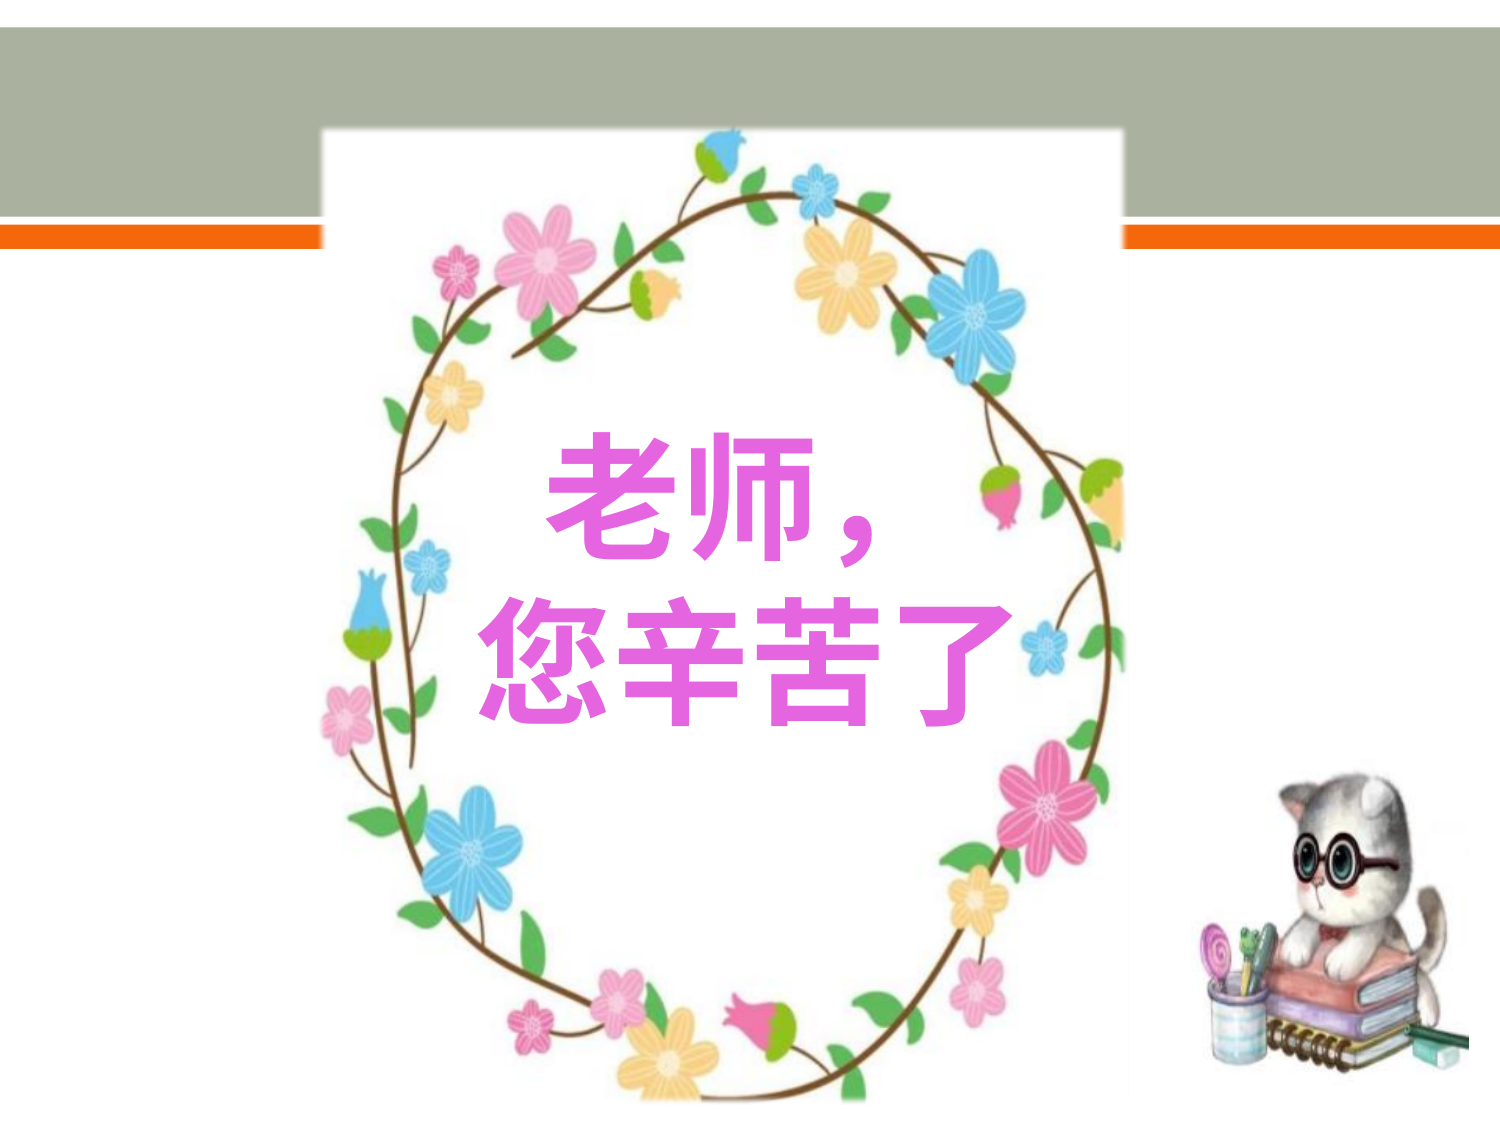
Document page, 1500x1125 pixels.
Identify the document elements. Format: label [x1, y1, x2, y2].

picture [1190, 670, 1470, 1085]
picture [317, 124, 1130, 1105]
